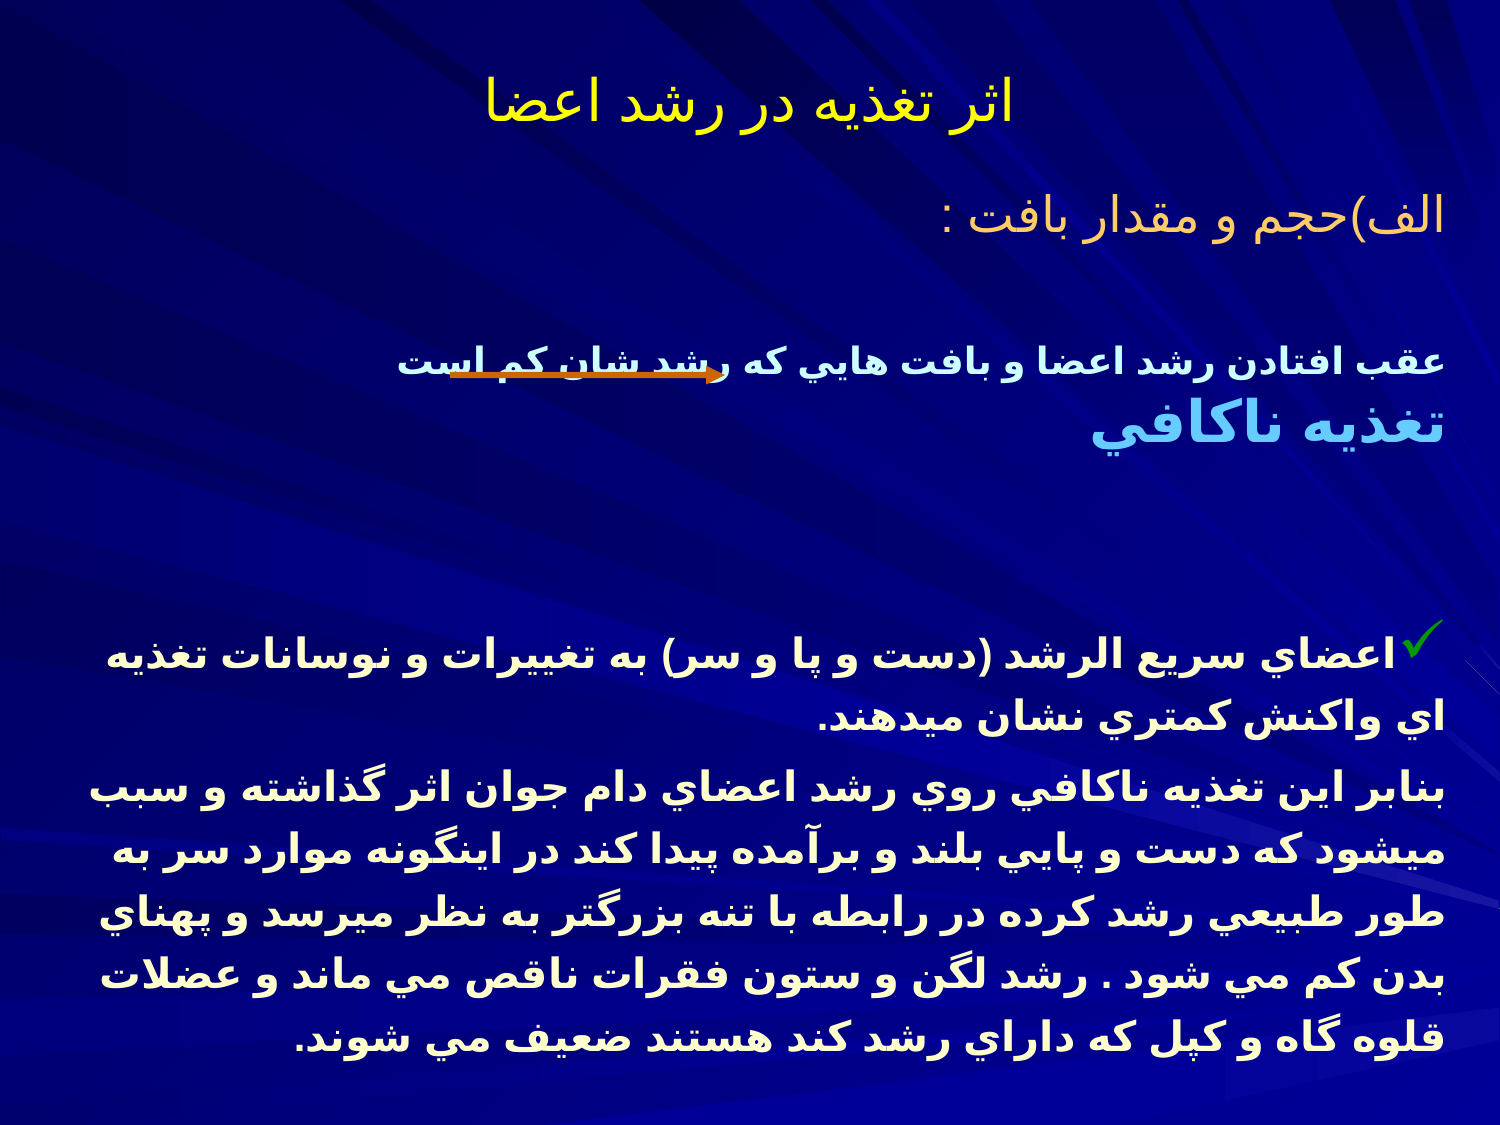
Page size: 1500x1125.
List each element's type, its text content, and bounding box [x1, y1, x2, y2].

list الف)حجم و مقدار بافت : عقب افتادن رشد اعضا و بافت هايي كه رشد شان كم است تغذيه ناكافي اعضاي سريع الرشد (دست و پا و سر) به تغييرات و نوسانات تغذيه اي واكنش كمتري نشان ميدهند. بنابر اين تغذيه ناكافي روي رشد اعضاي دام جوان اثر گذاشته و سبب ميشود كه دست و پايي بلند و برآمده پيدا كند در اينگونه موارد سر به طور طبيعي رشد كرده در رابطه با تنه بزرگتر به نظر ميرسد و پهناي بدن كم مي شود . رشد لگن و ستون فقرات ناقص مي ماند و عضلات قلوه گاه و كپل كه داراي رشد كند هستند ضعيف مي شوند. [49, 174, 1463, 1006]
title اثر تغذيه در رشد اعضا [74, 45, 1426, 151]
text_box [449, 368, 725, 382]
